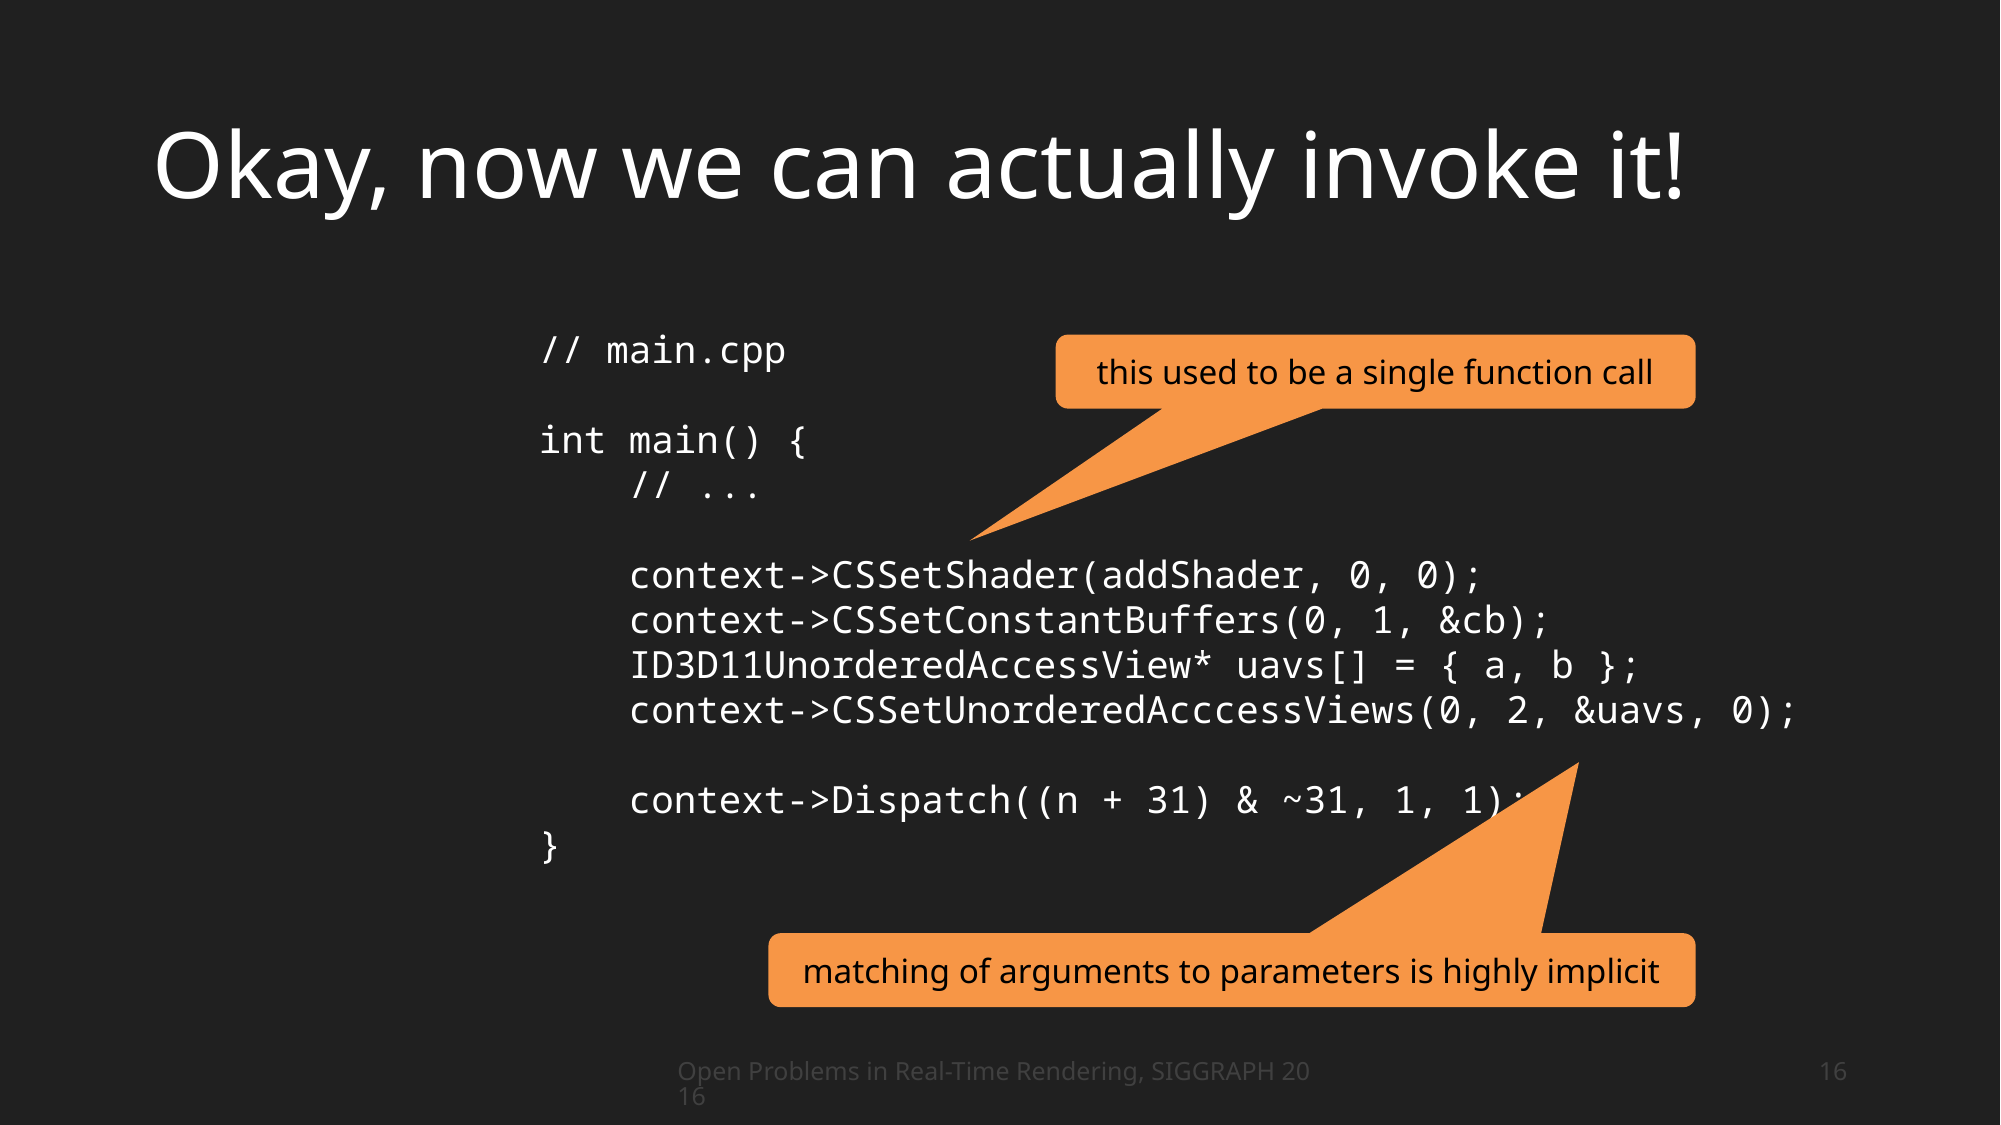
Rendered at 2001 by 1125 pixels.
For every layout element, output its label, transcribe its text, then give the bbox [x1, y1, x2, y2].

title Okay, now we can actually invoke it! [137, 59, 1863, 278]
text_box // main.cpp int main() { // ... context->CSSetShader(addShader, 0, 0); context->CSSetConstantBuffers(0, 1, &cb); ID3D11UnorderedAccessView* uavs[] = { a, b }; context->CSSetUnorderedAcccessViews(0, 2, &uavs, 0); context->Dispatch((n + 31) & ~31, 1, 1); } [524, 318, 689, 425]
footer Open Problems in Real-Time Rendering, SIGGRAPH 2016 [662, 1042, 1338, 1103]
text_box matching of arguments to parameters is highly implicit [767, 759, 1697, 1009]
slide_number 16 [1412, 1042, 1863, 1103]
text_box this used to be a single function call [968, 333, 1697, 542]
